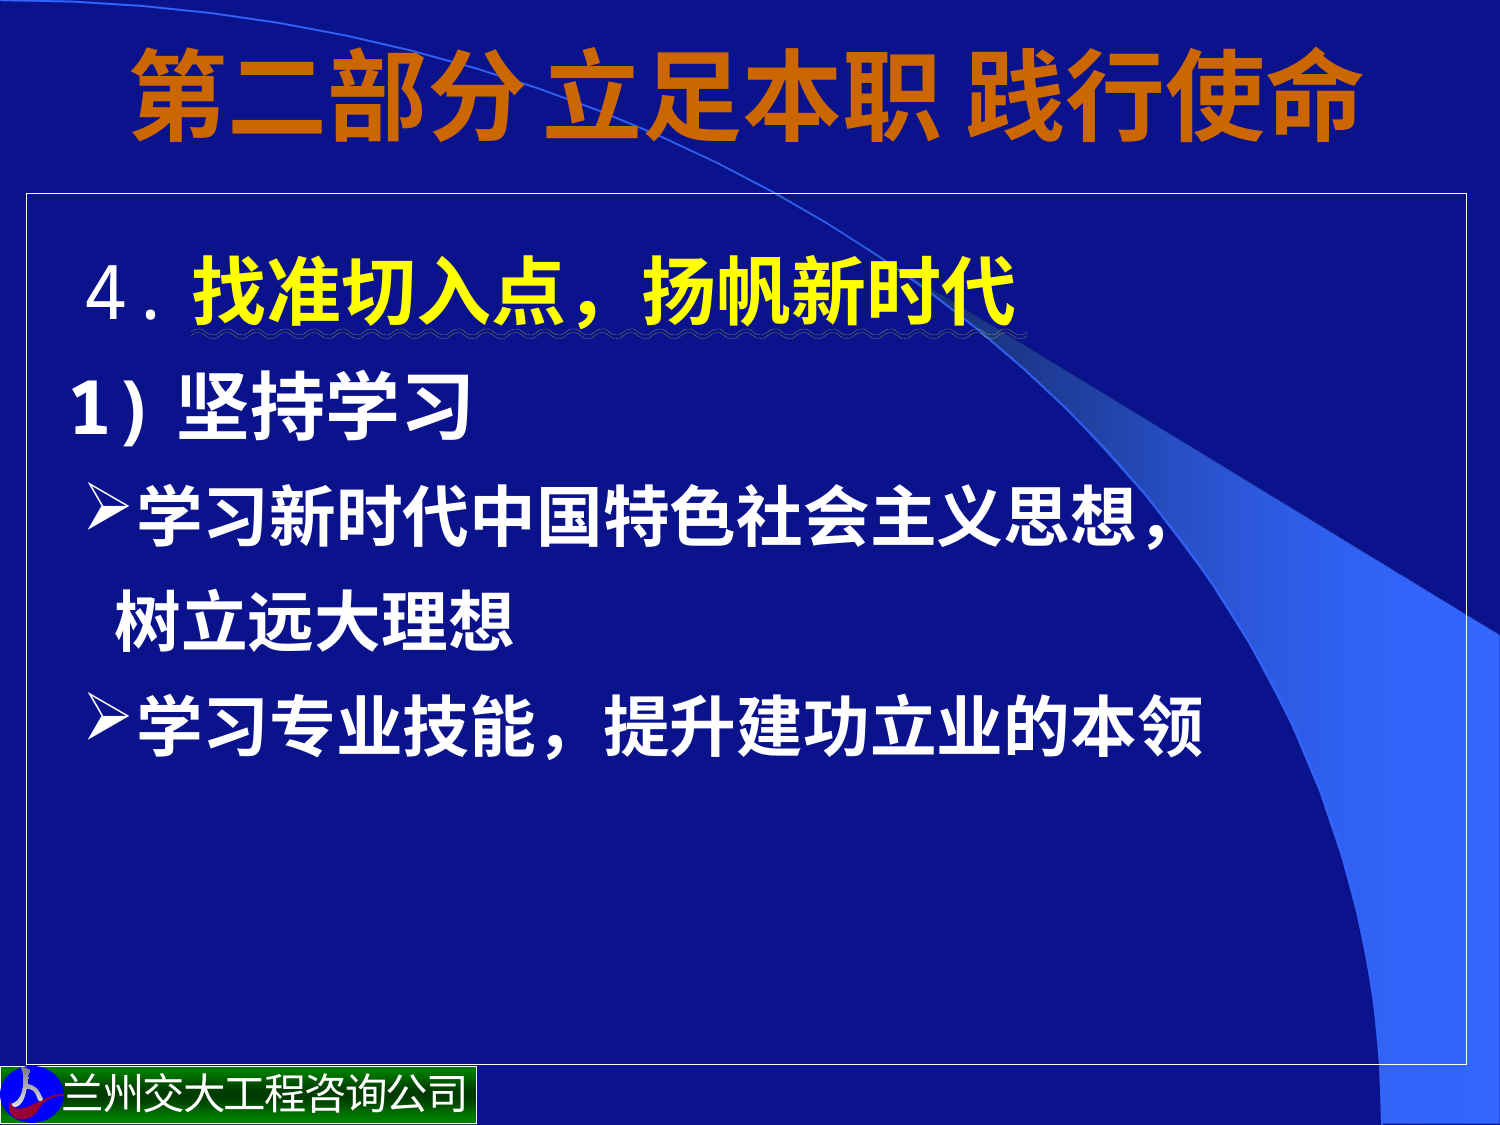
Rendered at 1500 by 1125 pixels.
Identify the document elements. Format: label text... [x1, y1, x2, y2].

picture [0, 0, 1500, 1125]
list 4.找准切入点，扬帆新时代 1)坚持学习 学习新时代中国特色社会主义思想， 树立远大理想 学习专业技能，提升建功立业的本领 [26, 193, 1467, 1065]
title 第二部分 立足本职 践行使命 [26, 0, 1467, 188]
